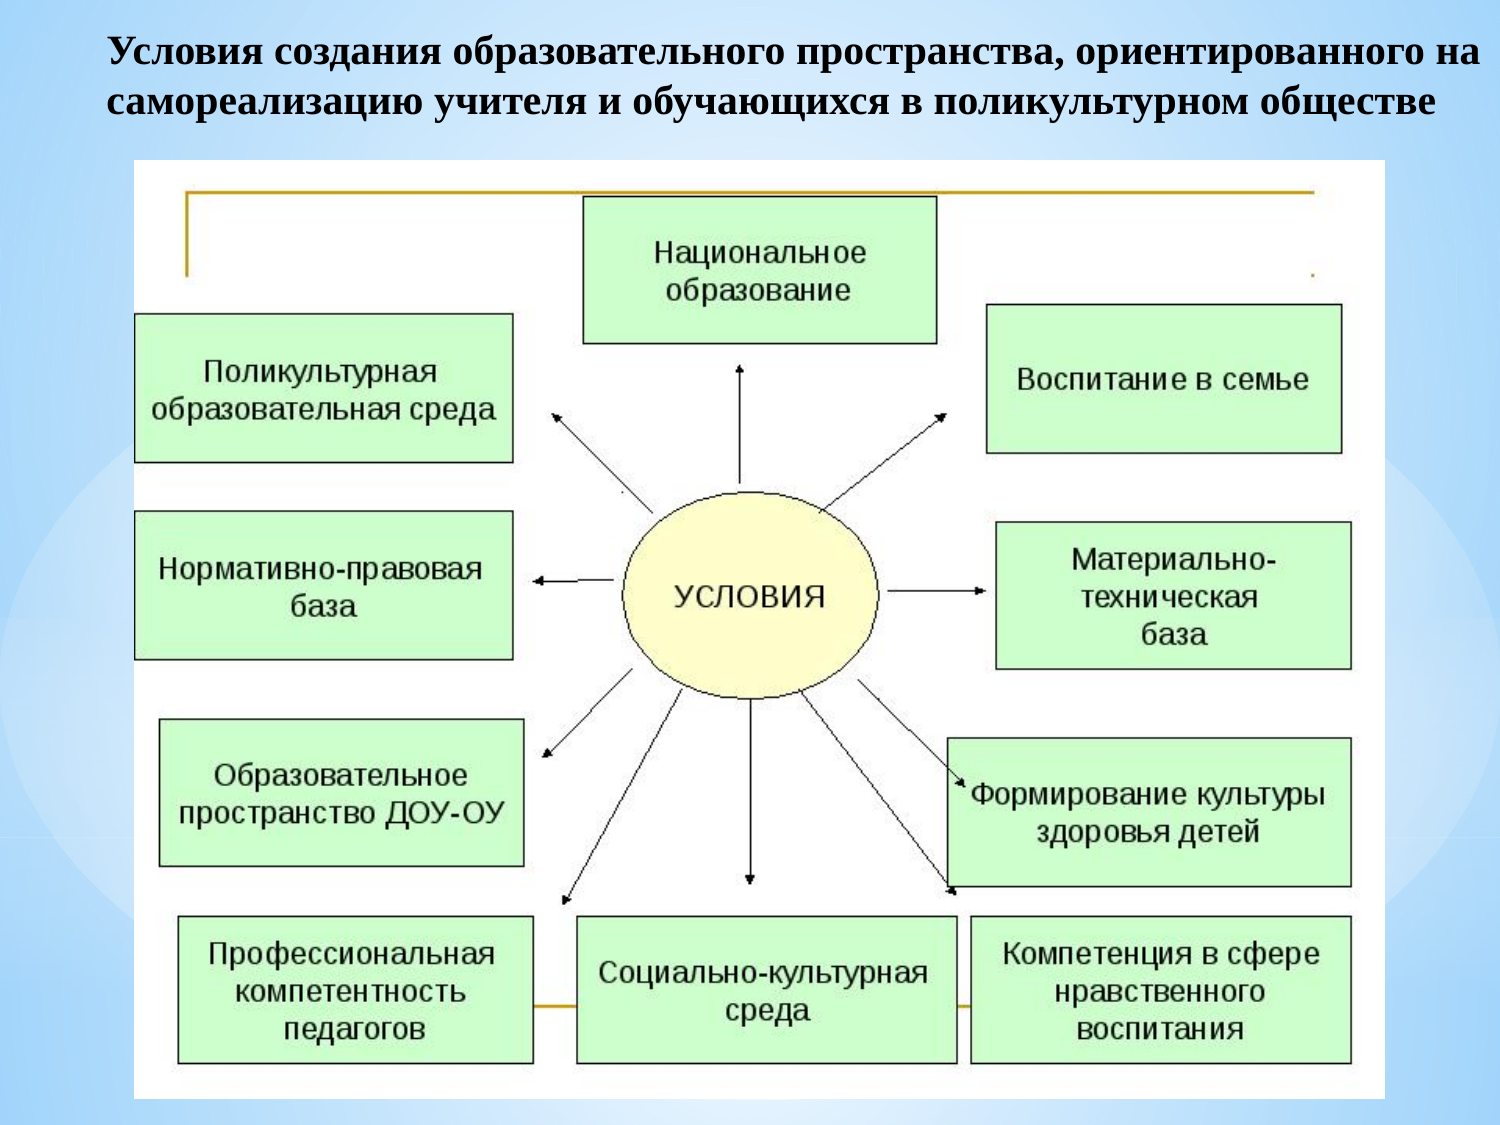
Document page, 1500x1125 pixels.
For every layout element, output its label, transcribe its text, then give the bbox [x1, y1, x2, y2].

text_box Условия создания образовательного пространства, ориентированного на самореализацию учителя и обучающихся в поликультурном обществе [91, 15, 1500, 131]
picture [134, 160, 1385, 1099]
